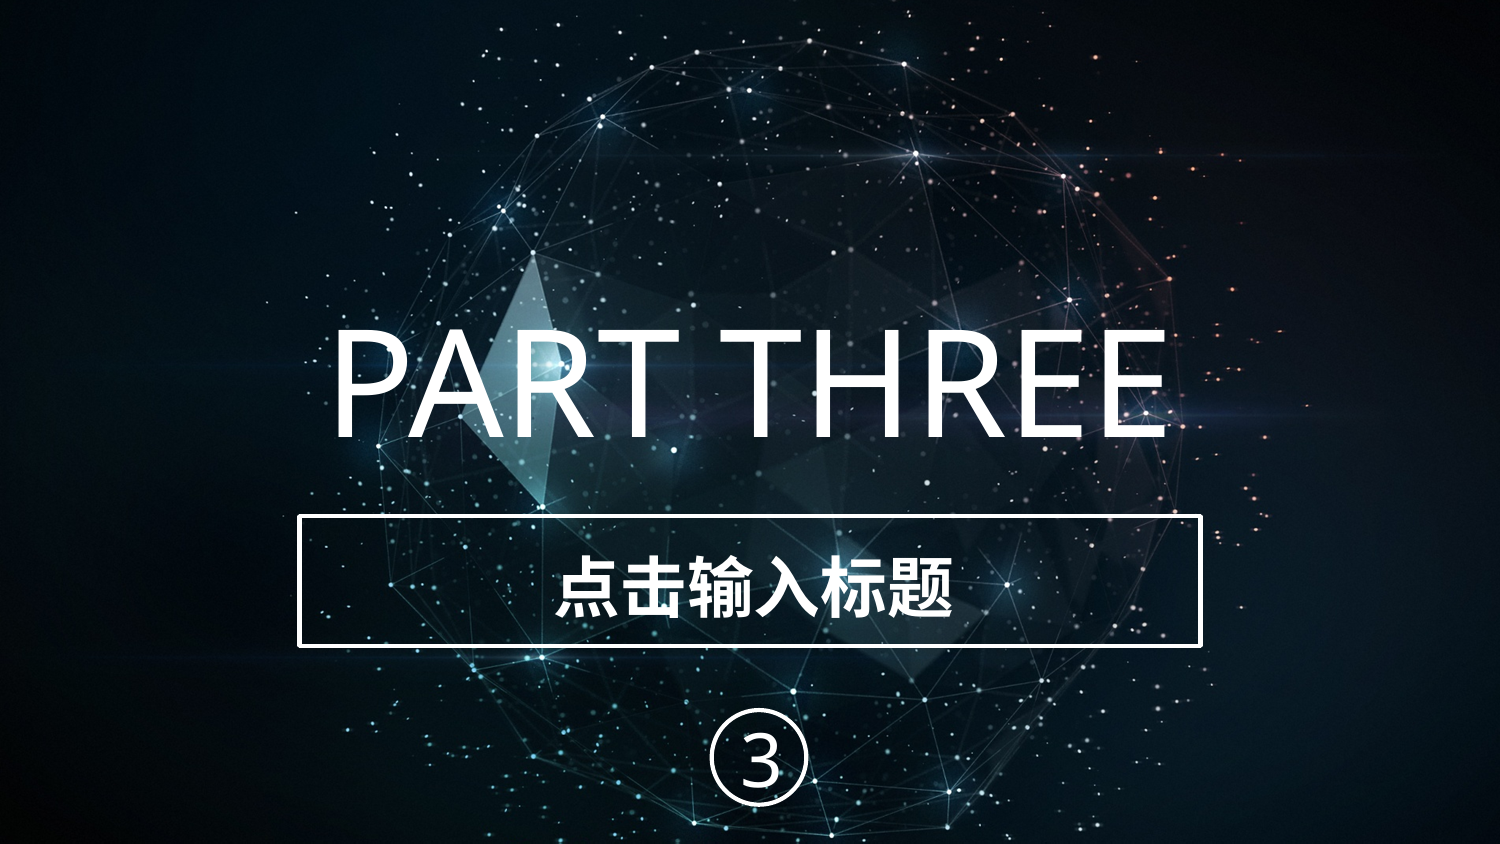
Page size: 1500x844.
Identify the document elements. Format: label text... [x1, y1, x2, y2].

picture [0, 0, 1500, 844]
text_box 3 [711, 710, 807, 805]
text_box 点击输入标题 [415, 538, 969, 634]
text_box [299, 516, 1201, 647]
text_box PART THREE [310, 280, 1190, 475]
